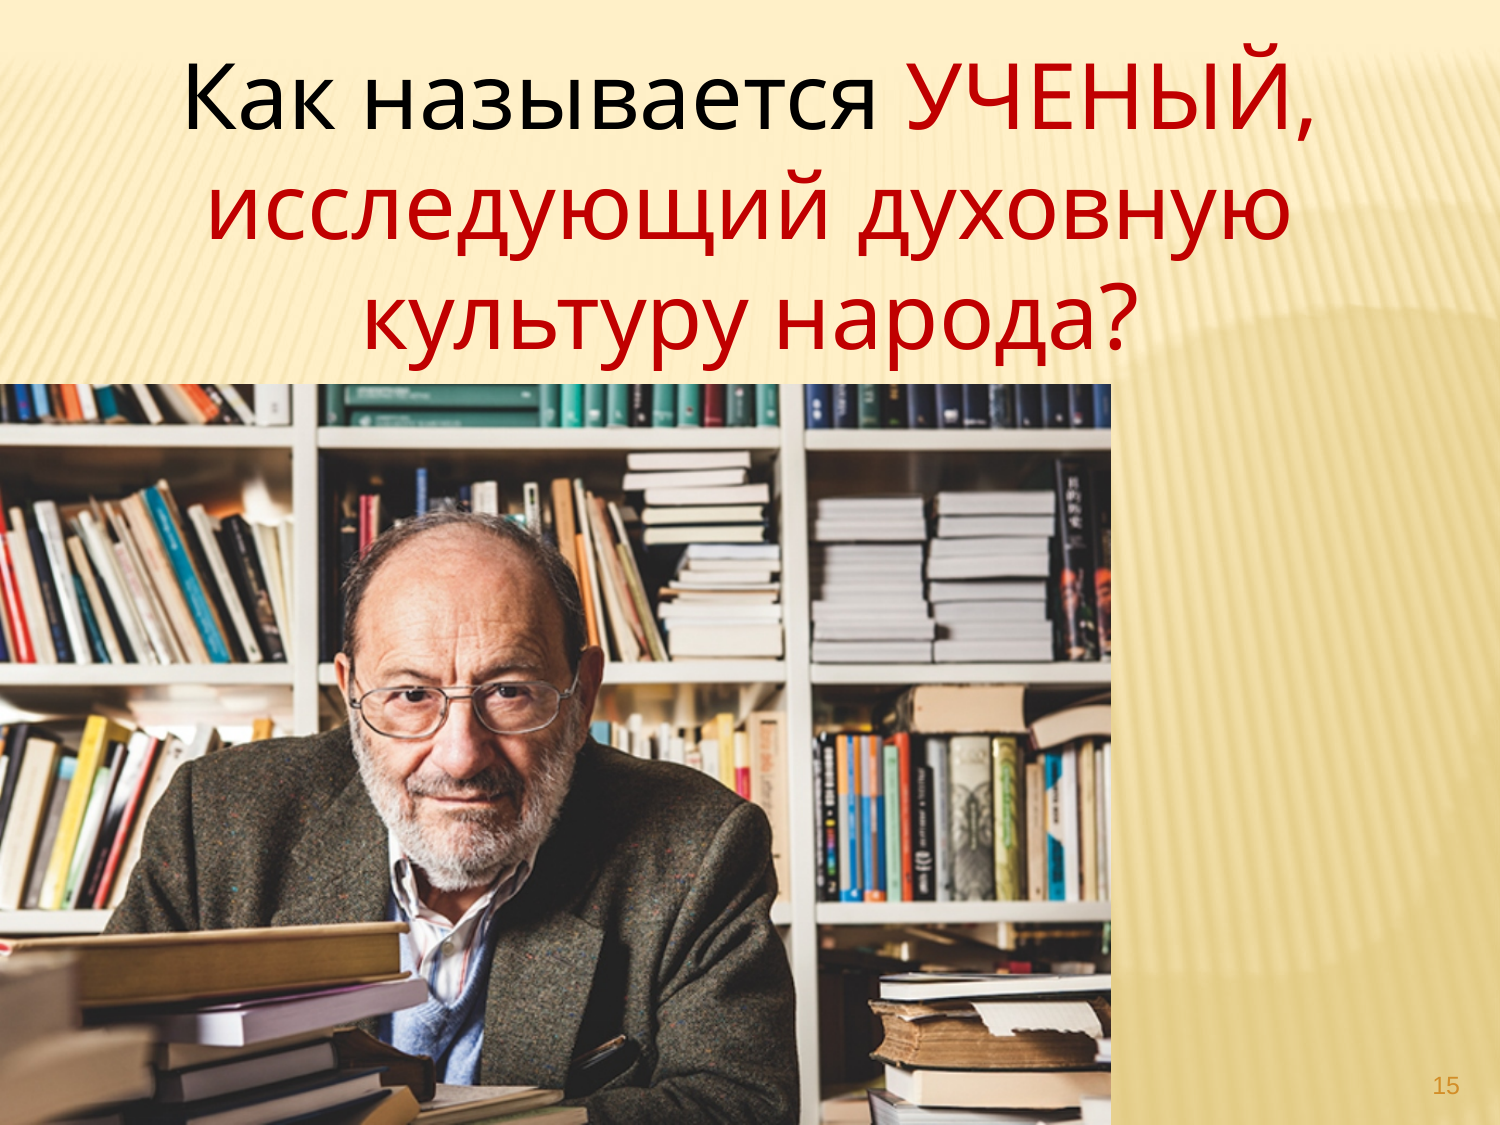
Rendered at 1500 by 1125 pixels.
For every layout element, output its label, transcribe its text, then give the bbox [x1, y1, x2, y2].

picture [0, 384, 1111, 1125]
slide_number 15 [1350, 1062, 1475, 1103]
text_box Как называется УЧЕНЫЙ, исследующий духовную культуру народа? [0, 30, 1500, 376]
